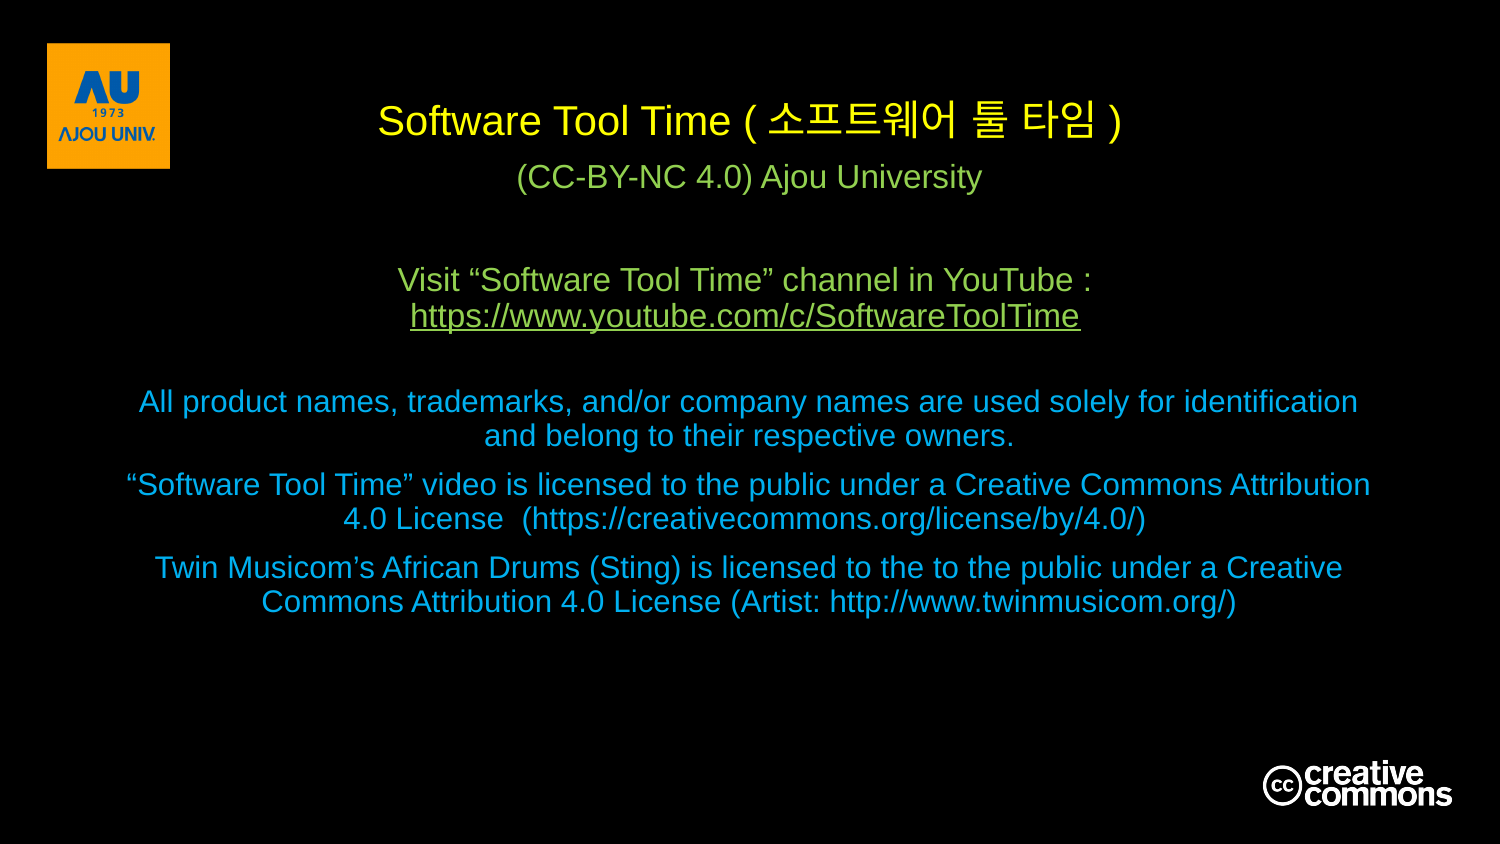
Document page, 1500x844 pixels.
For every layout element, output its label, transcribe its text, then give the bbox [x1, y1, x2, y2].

picture [1262, 759, 1453, 807]
list Software Tool Time (소프트웨어 툴 타임) (CC-BY-NC 4.0) Ajou University Visit “Software Tool Time” channel in YouTube : https://www.youtube.com/c/SoftwareToolTime All product names, trademarks, and/or company names are used solely for identification and belong to their respective owners. “Software Tool Time” video is licensed to the public under a Creative Commons Attribution 4.0 License (https://creativecommons.org/license/by/4.0/) Twin Musicom’s African Drums (Sting) is licensed to the to the public under a Creative Commons Attribution 4.0 License (Artist: http://www.twinmusicom.org/) [103, 91, 1397, 760]
picture [47, 43, 170, 169]
